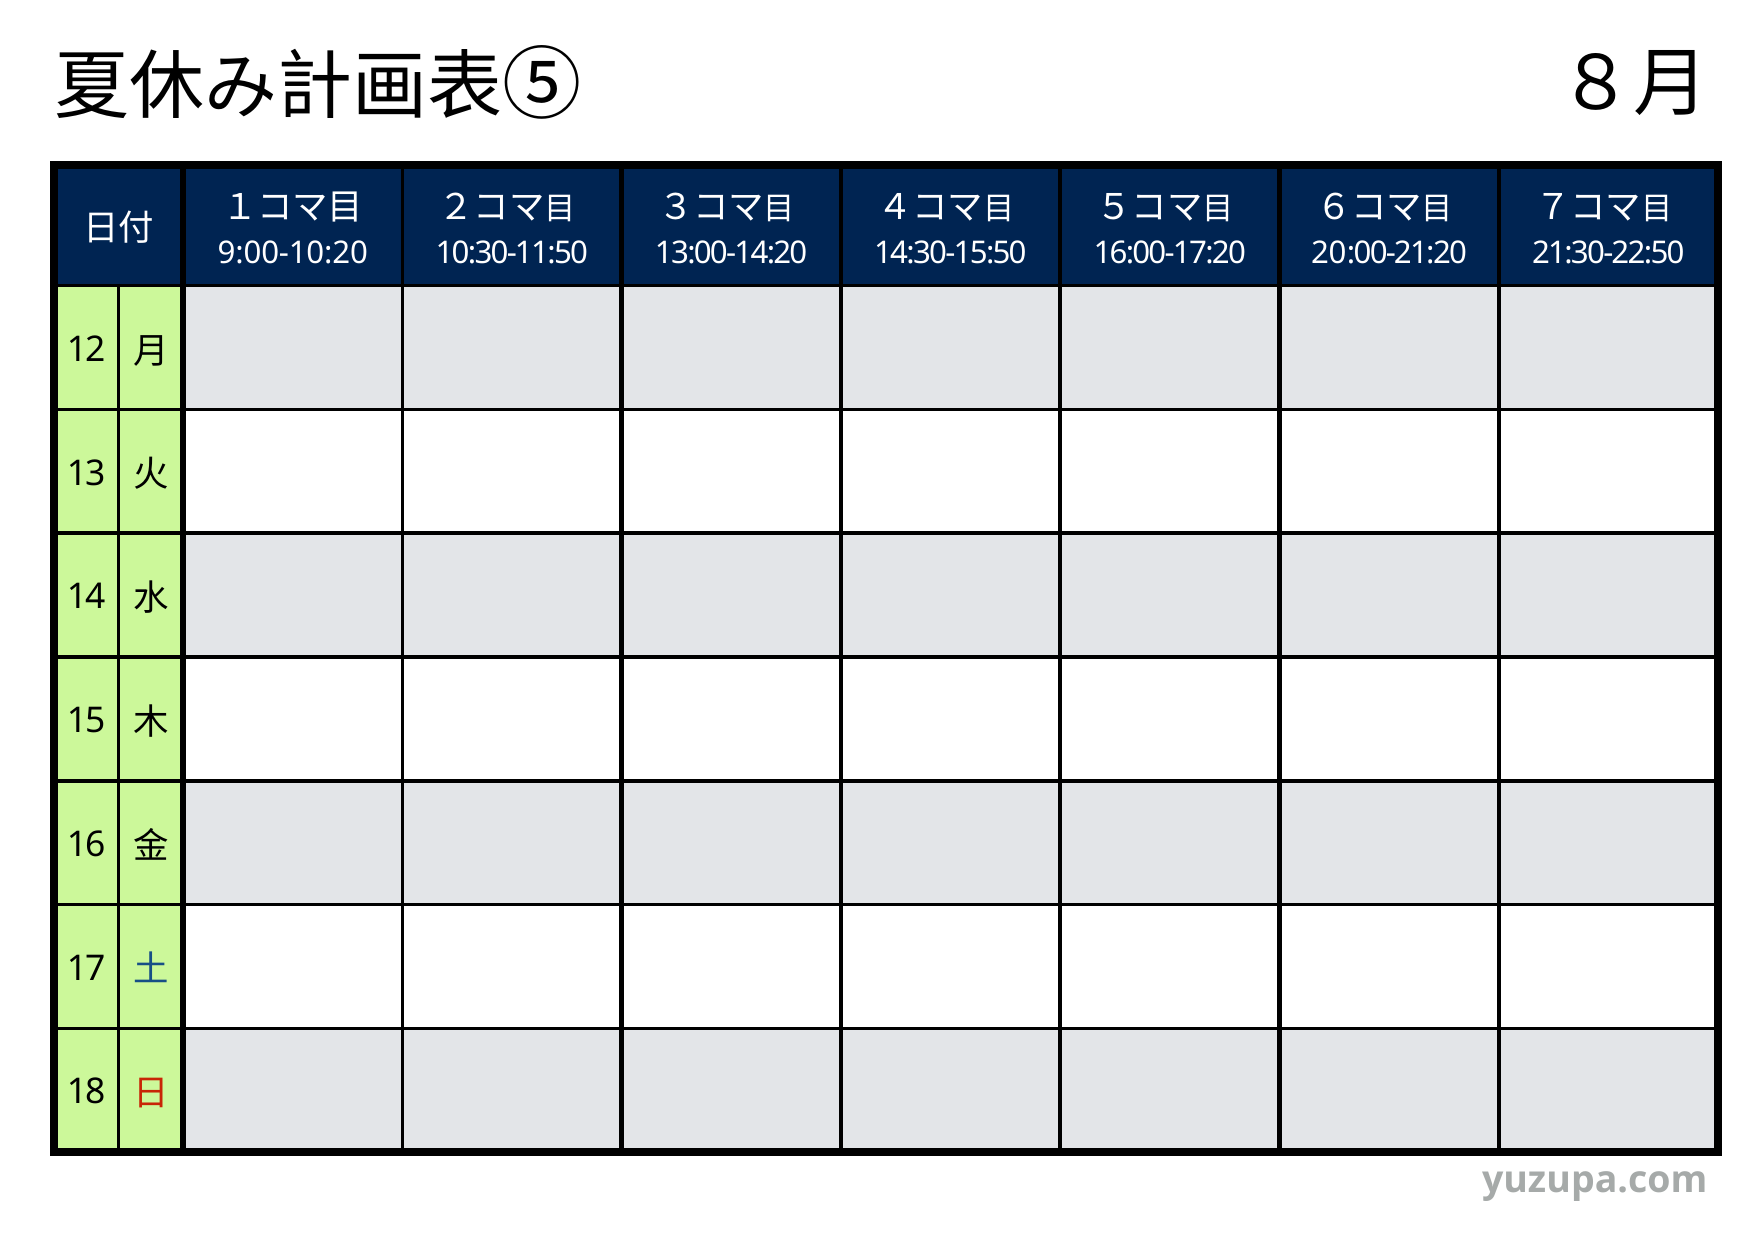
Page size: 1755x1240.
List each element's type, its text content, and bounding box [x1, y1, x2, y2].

table_cell 17 [58, 906, 117, 1027]
table_cell [624, 783, 839, 903]
table_cell 12 [58, 287, 117, 408]
table_cell [843, 411, 1058, 531]
table_cell [186, 535, 401, 655]
table_cell [1062, 287, 1277, 408]
table_cell [1501, 535, 1714, 655]
table_cell [1062, 906, 1277, 1027]
table_cell [1282, 1030, 1497, 1148]
table_cell [186, 1030, 401, 1148]
table_cell [404, 783, 619, 903]
table_cell [1062, 535, 1277, 655]
table_cell 14 [58, 535, 117, 655]
text_box 夏休み計画表⑤ [52, 30, 585, 131]
table_cell [1501, 1030, 1714, 1148]
text_box yuzupa.com [1478, 1167, 1712, 1202]
table_cell [843, 287, 1058, 408]
table_cell [186, 783, 401, 903]
table_cell [843, 906, 1058, 1027]
table_cell 18 [58, 1030, 117, 1148]
table_cell [843, 783, 1058, 903]
table_cell 火 [120, 411, 180, 531]
table_cell [1282, 659, 1497, 779]
table_cell [1282, 783, 1497, 903]
table_cell [186, 659, 401, 779]
table_cell [624, 1030, 839, 1148]
table_cell [404, 906, 619, 1027]
table_cell [1062, 411, 1277, 531]
table_cell [404, 1030, 619, 1148]
table_header ７コマ目21:30-22:50 [1501, 169, 1714, 284]
table_cell [624, 287, 839, 408]
table_cell 月 [120, 287, 180, 408]
table_cell [624, 659, 839, 779]
table_cell [186, 411, 401, 531]
table_cell 水 [120, 535, 180, 655]
table_cell [1062, 783, 1277, 903]
table_header ６コマ目20:00-21:20 [1282, 169, 1497, 284]
table_cell [624, 535, 839, 655]
table_cell 15 [58, 659, 117, 779]
table_cell [624, 906, 839, 1027]
table_cell [1282, 287, 1497, 408]
table_header ４コマ目14:30-15:50 [843, 169, 1058, 284]
table_cell [1282, 906, 1497, 1027]
table_cell [1282, 411, 1497, 531]
table_cell 16 [58, 783, 117, 903]
table_header 日付 [58, 169, 180, 284]
table_cell 13 [58, 411, 117, 531]
table_cell [843, 535, 1058, 655]
table_cell 金 [120, 783, 180, 903]
table_cell [1501, 783, 1714, 903]
table_cell [1501, 659, 1714, 779]
table_cell [404, 659, 619, 779]
table_header ３コマ目13:00-14:20 [624, 169, 839, 284]
table_cell [186, 287, 401, 408]
table_cell [1062, 659, 1277, 779]
table_cell [624, 411, 839, 531]
table_cell 木 [120, 659, 180, 779]
table_cell [1501, 287, 1714, 408]
table_header ５コマ目16:00-17:20 [1062, 169, 1277, 284]
table_cell [1501, 411, 1714, 531]
table_cell [404, 411, 619, 531]
text_box ８月 [1556, 32, 1712, 128]
table_cell [1501, 906, 1714, 1027]
table_cell [186, 906, 401, 1027]
table_header １コマ目 9:00-10:20 [186, 169, 401, 284]
table_cell [843, 1030, 1058, 1148]
table_cell [404, 287, 619, 408]
table_cell [404, 535, 619, 655]
table_cell [843, 659, 1058, 779]
table_cell 日 [120, 1030, 180, 1148]
table_header ２コマ目10:30-11:50 [404, 169, 619, 284]
table_cell 土 [120, 906, 180, 1027]
table_cell [1062, 1030, 1277, 1148]
table_cell [1282, 535, 1497, 655]
